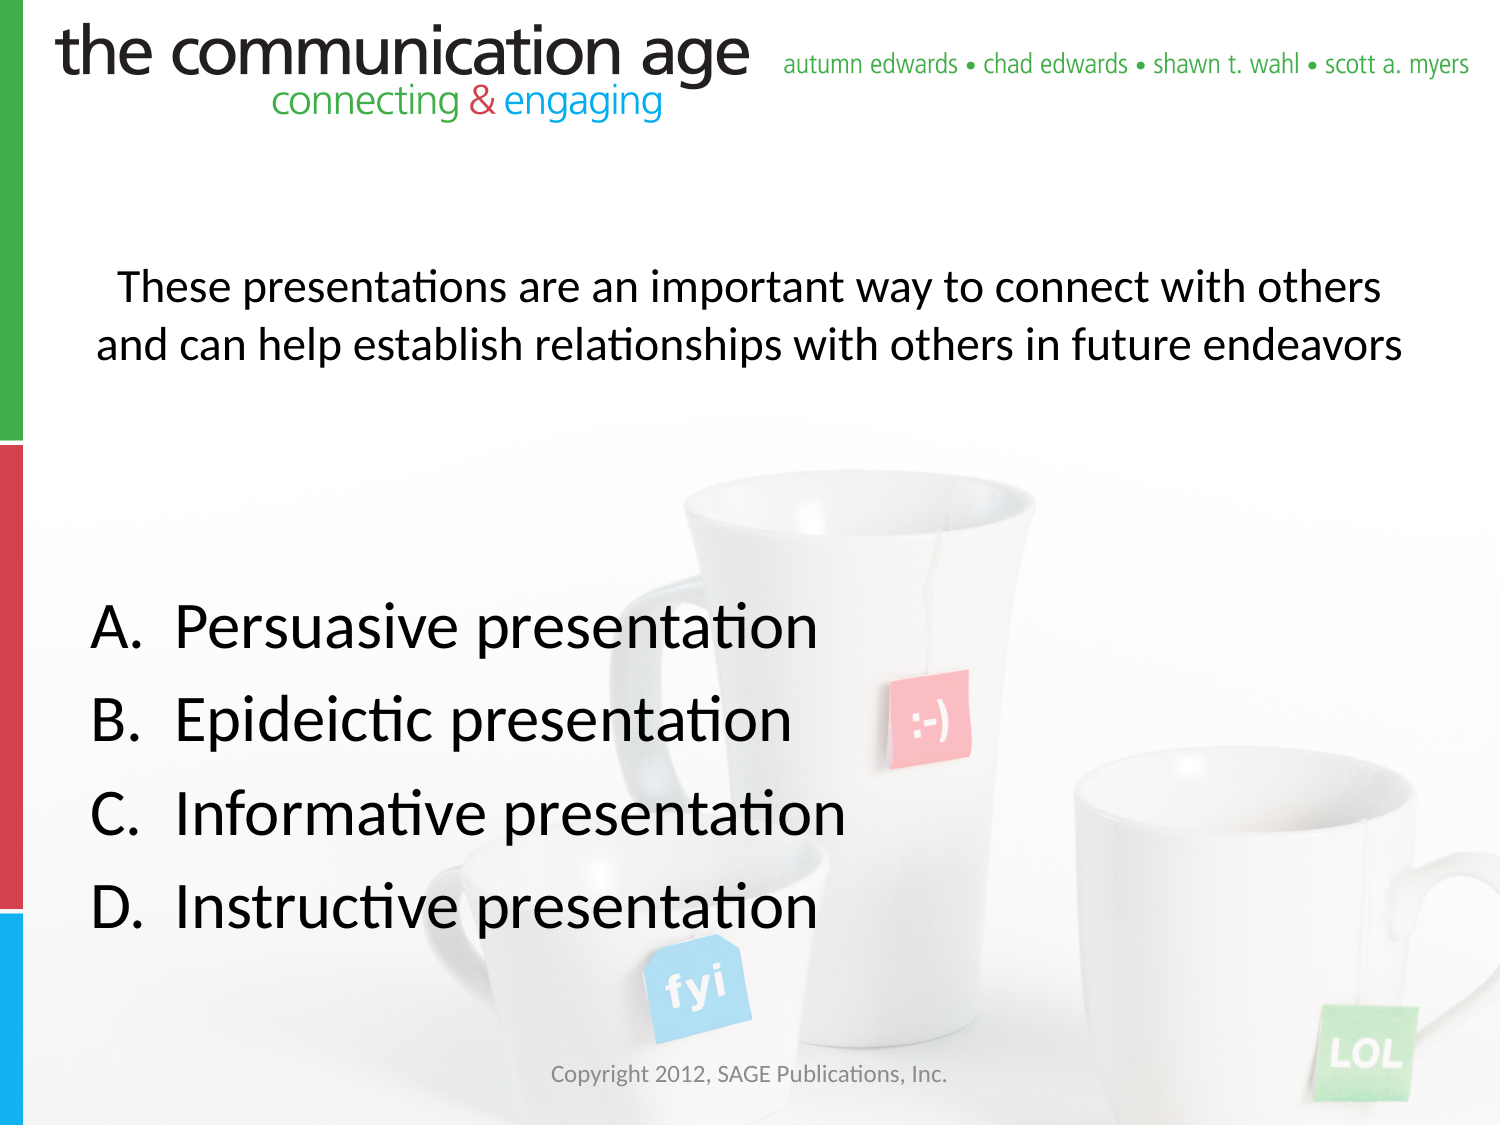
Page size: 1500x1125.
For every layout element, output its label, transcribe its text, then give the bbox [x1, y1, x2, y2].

list Persuasive presentation Epideictic presentation Informative presentation Instructive presentation [75, 574, 1425, 1005]
footer Copyright 2012, SAGE Publications, Inc. [512, 1042, 988, 1103]
picture [0, 0, 1500, 1125]
title These presentations are an important way to connect with others and can help establish relationships with others in future endeavors [75, 218, 1425, 407]
